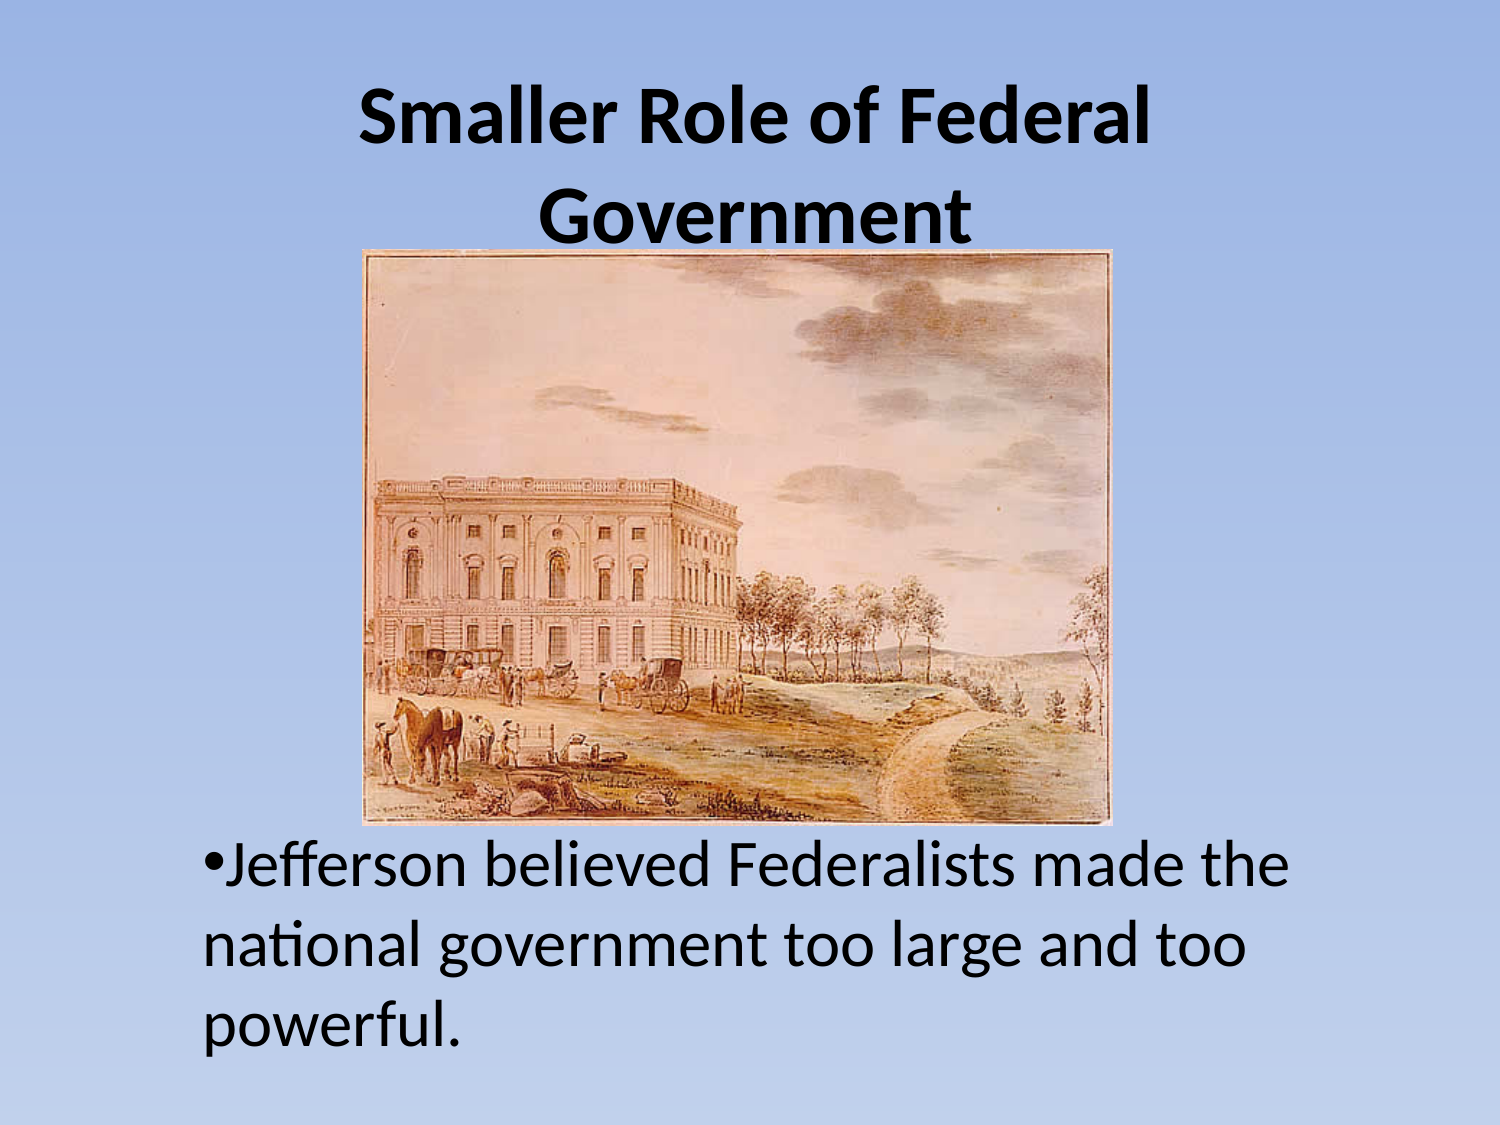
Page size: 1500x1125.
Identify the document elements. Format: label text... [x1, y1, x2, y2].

title Smaller Role of Federal Government [287, 24, 1225, 268]
list Jefferson believed Federalists made the national government too large and too powerful. [187, 812, 1325, 1100]
picture [362, 249, 1113, 826]
